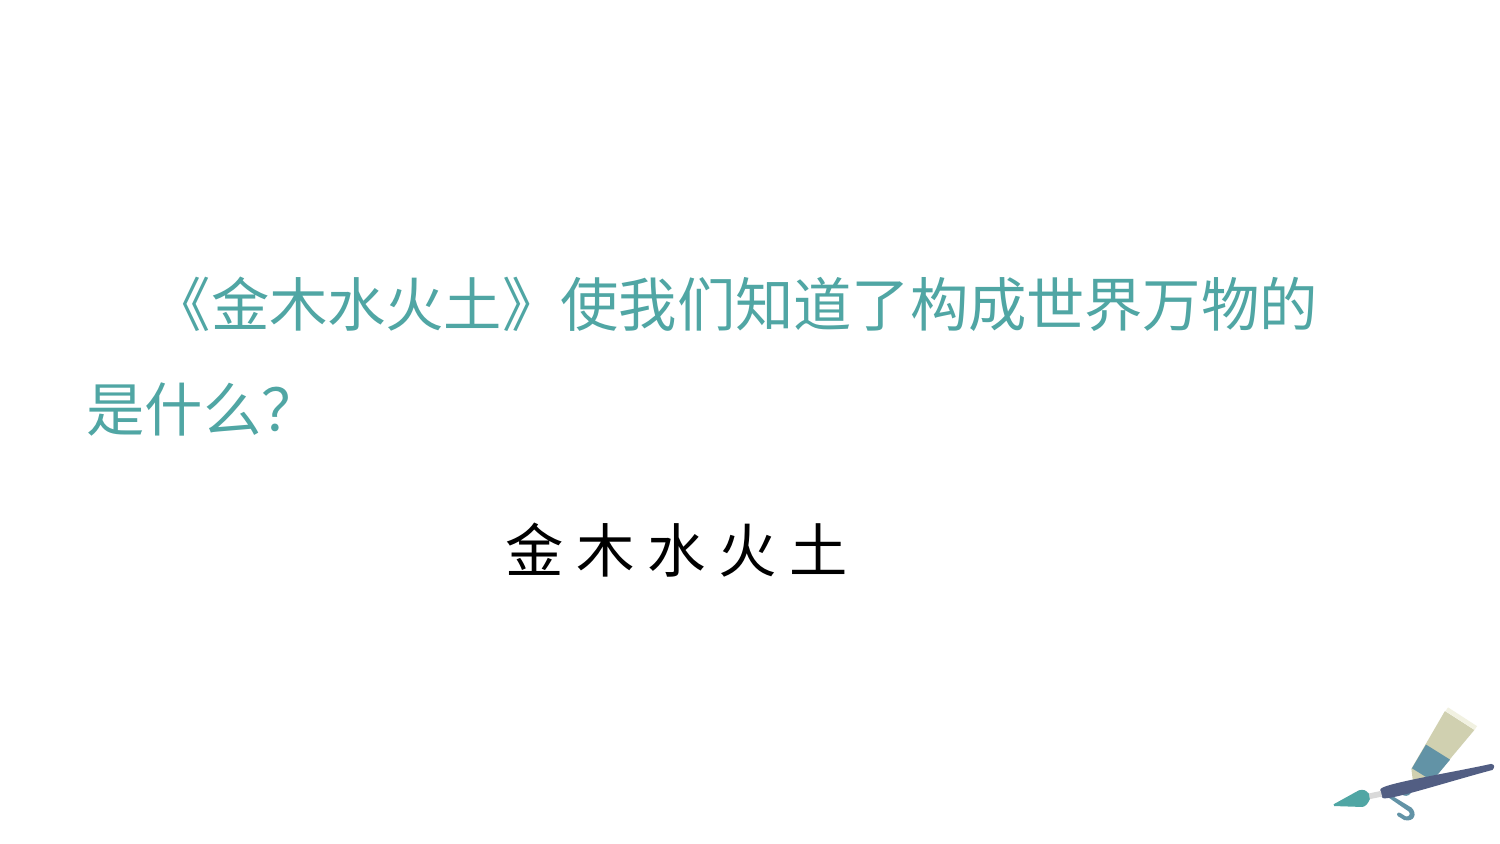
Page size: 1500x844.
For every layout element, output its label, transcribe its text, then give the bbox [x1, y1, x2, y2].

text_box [1358, 708, 1481, 844]
text_box 《金木水火土》使我们知道了构成世界万物的是什么？ [75, 227, 1382, 449]
text_box 金 木 水 火 土 [493, 508, 860, 590]
